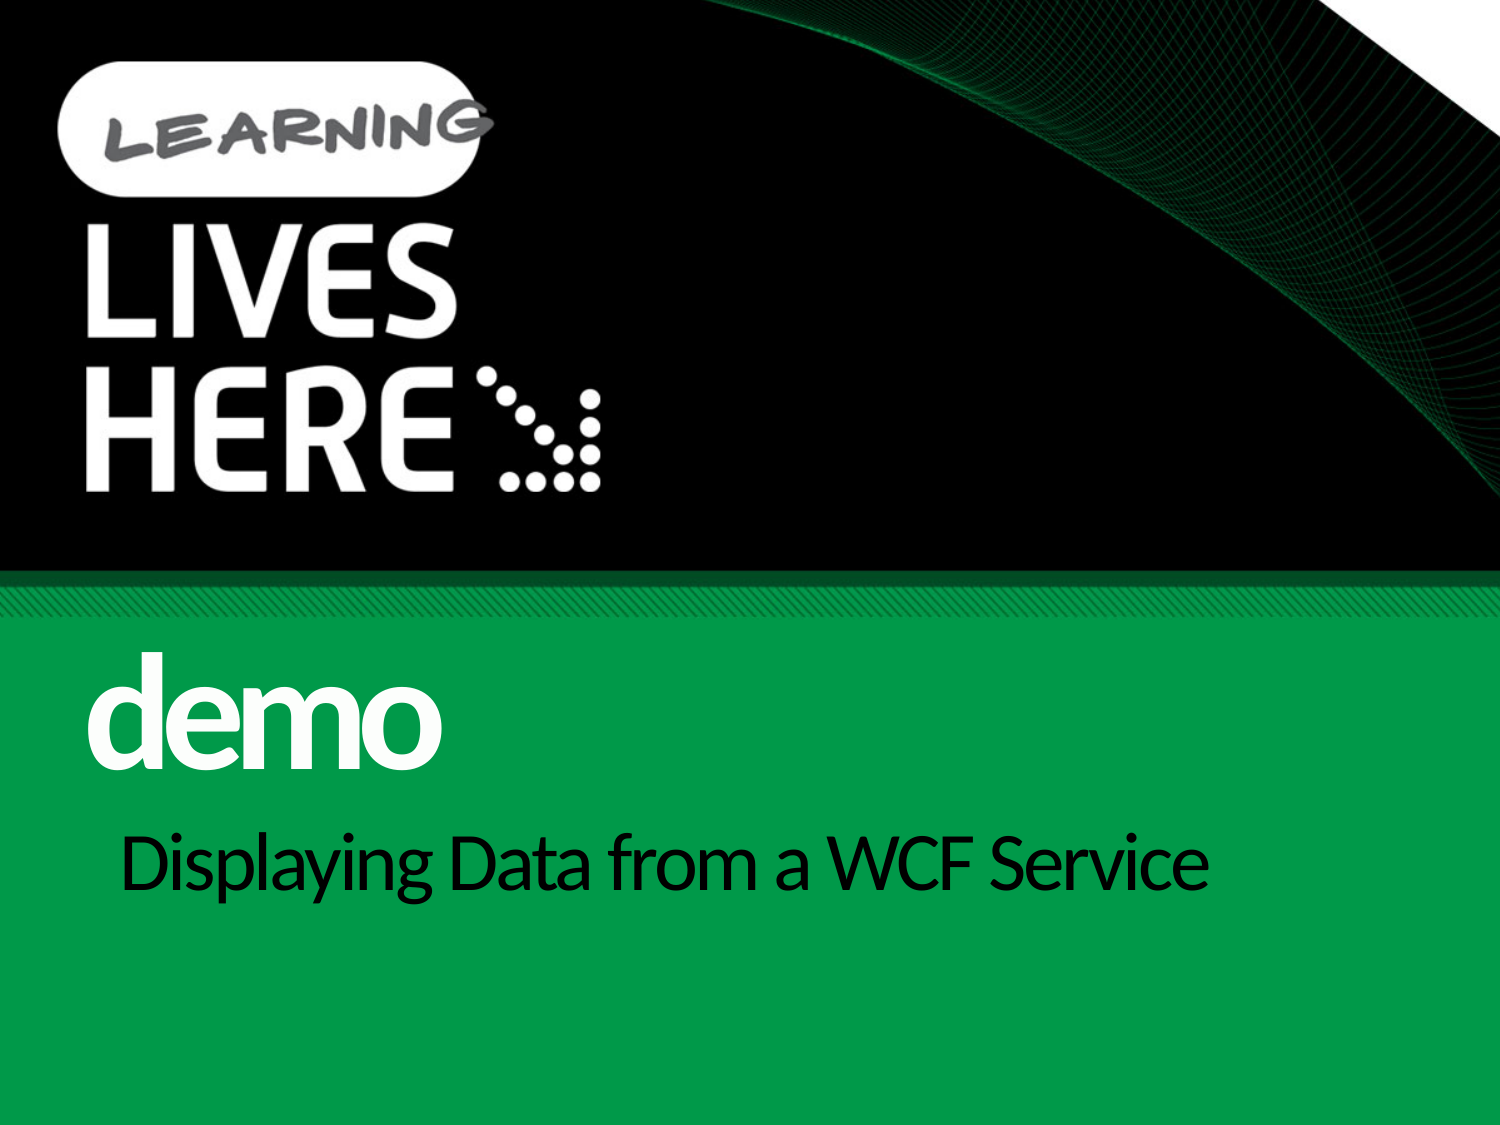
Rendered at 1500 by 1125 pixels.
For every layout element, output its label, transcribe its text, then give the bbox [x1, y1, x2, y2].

picture [0, 0, 1500, 1125]
title Displaying Data from a WCF Service [119, 818, 1375, 943]
list demo [83, 625, 1344, 800]
